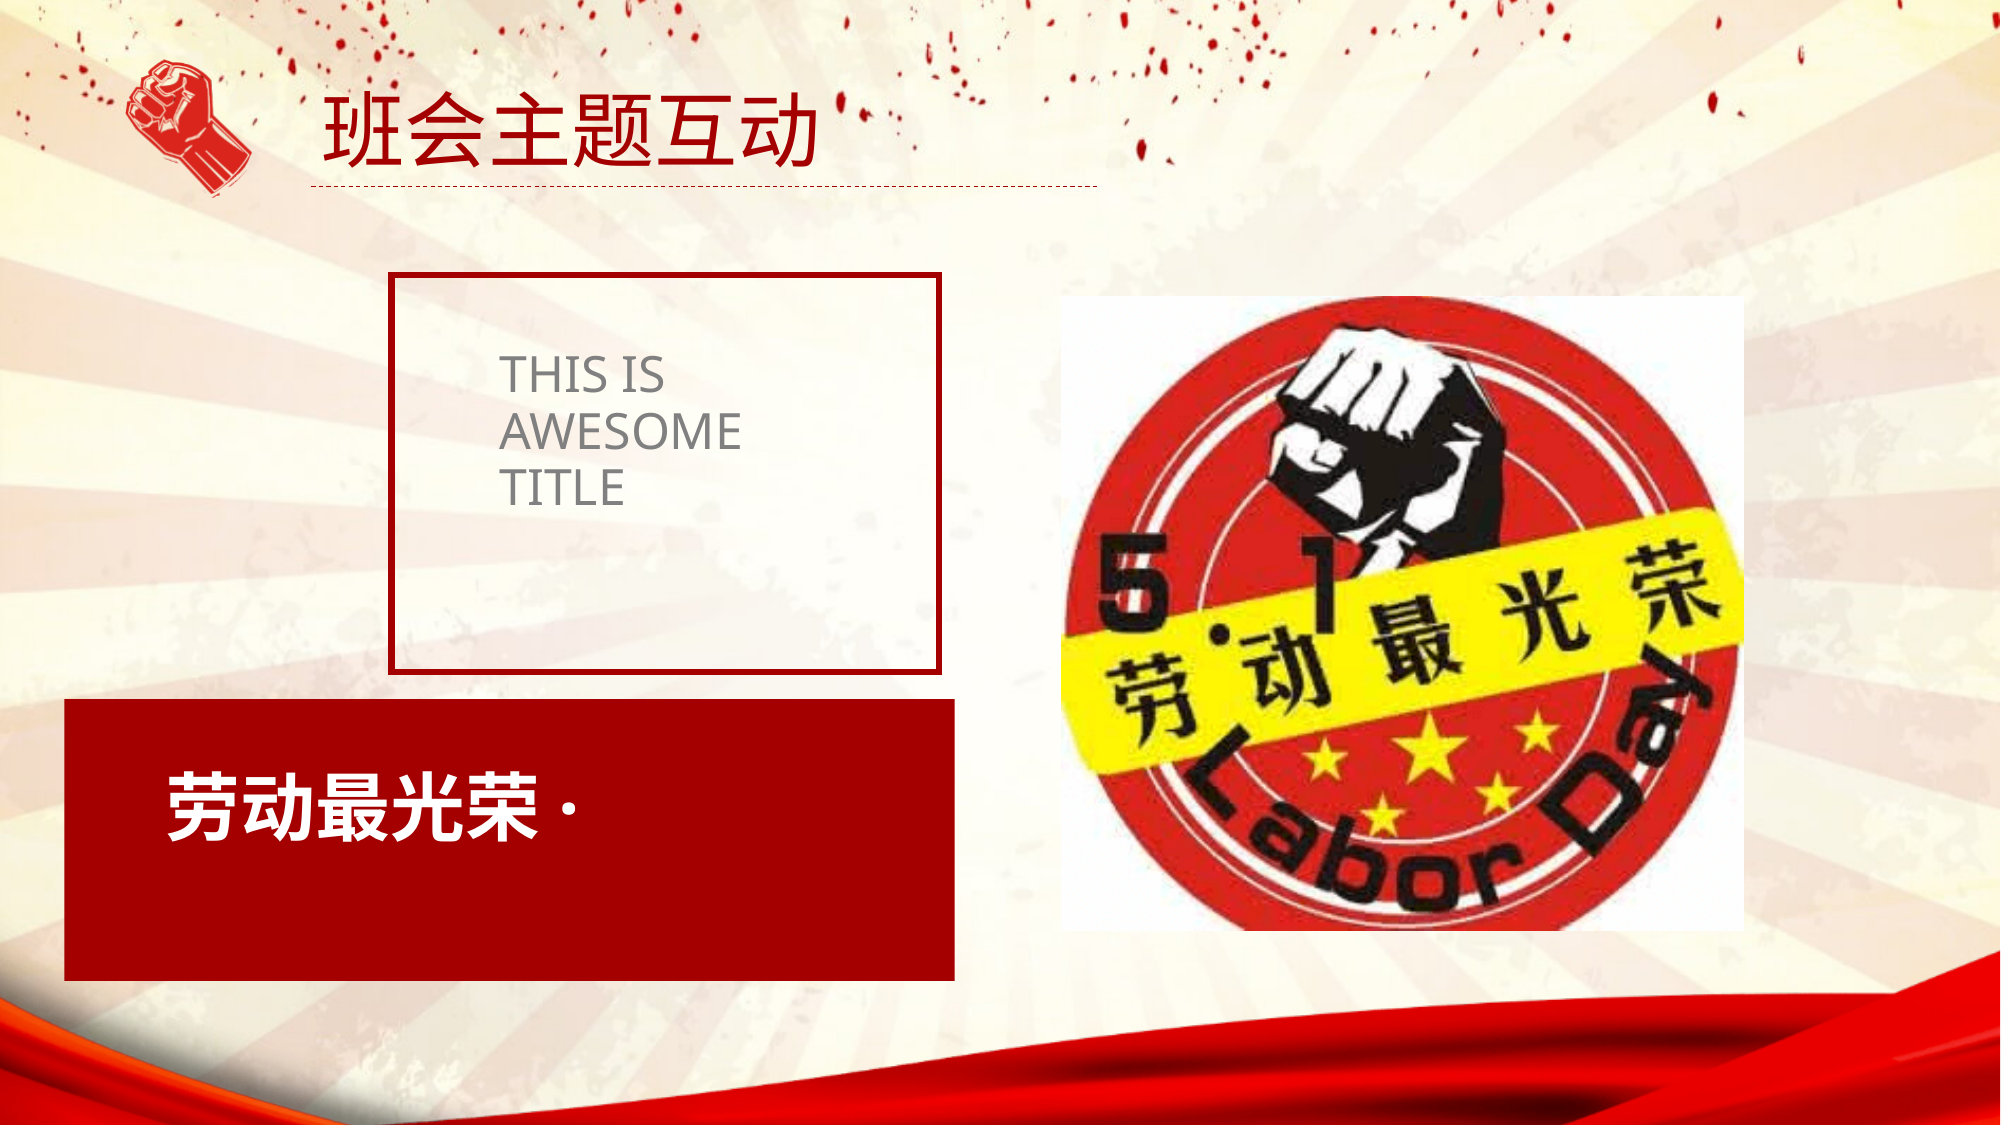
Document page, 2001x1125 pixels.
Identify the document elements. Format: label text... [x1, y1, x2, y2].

text_box [390, 274, 940, 673]
text_box [63, 698, 956, 982]
picture [0, 0, 2001, 1125]
text_box 劳动最光荣· [96, 730, 650, 986]
text_box THIS IS AWESOME TITLE [484, 339, 759, 523]
text_box 班会主题互动 [252, 70, 836, 186]
